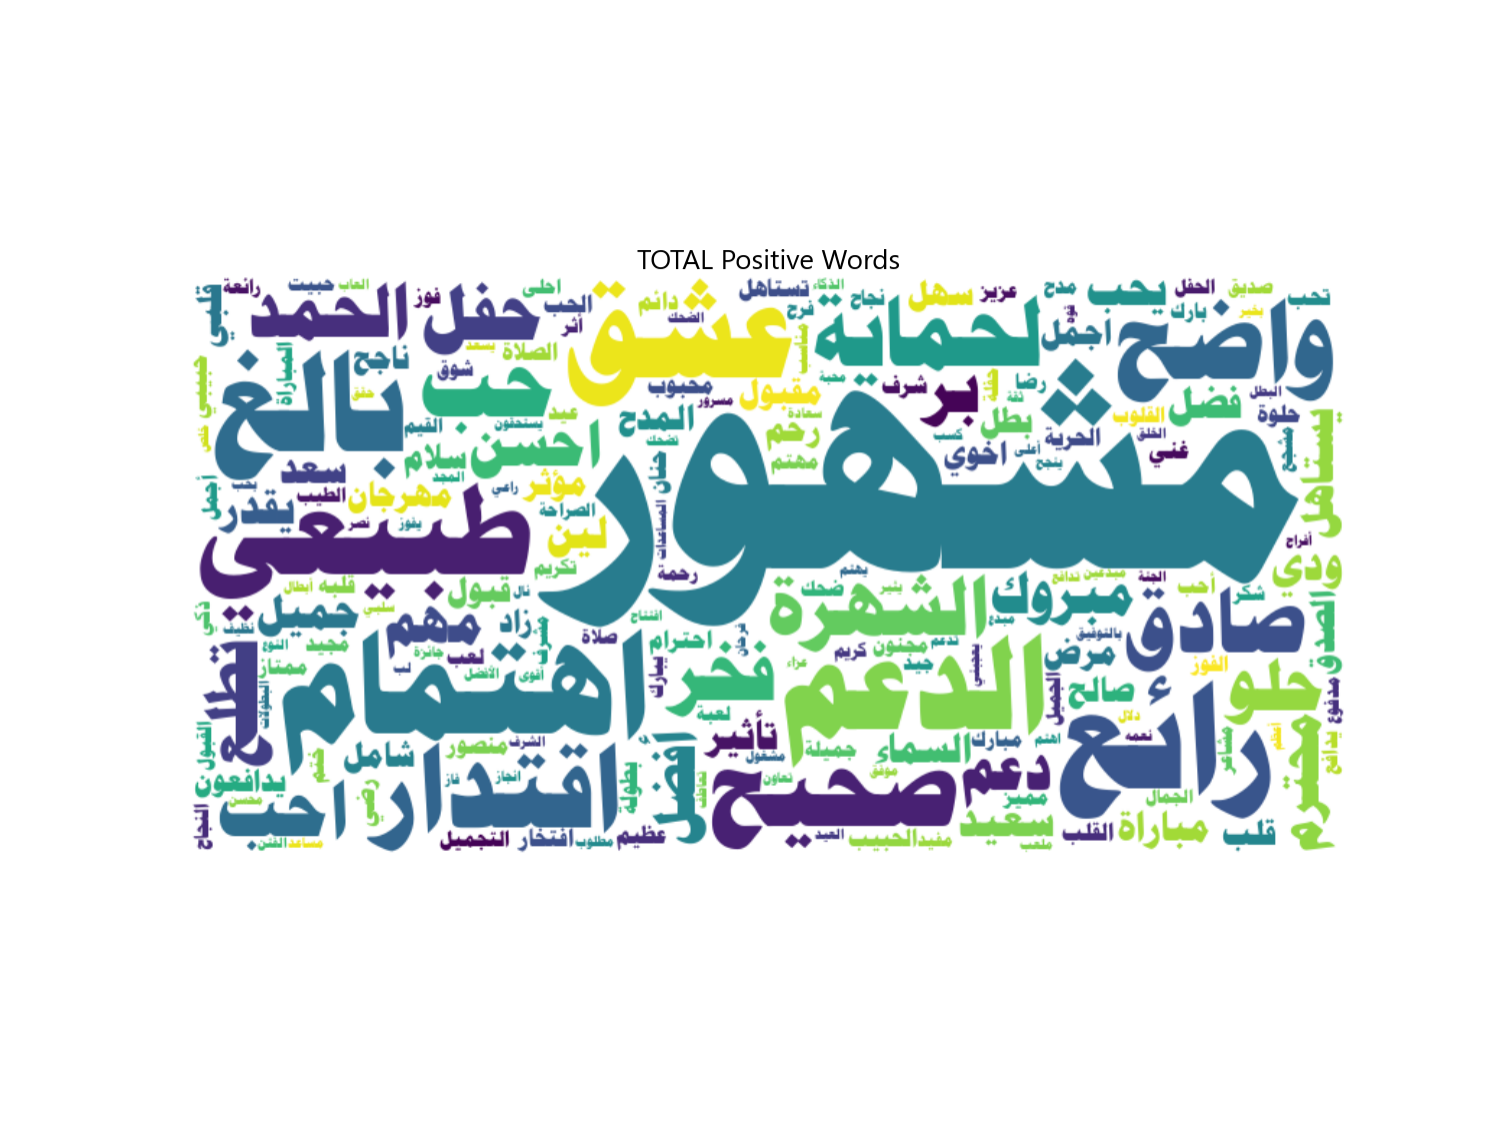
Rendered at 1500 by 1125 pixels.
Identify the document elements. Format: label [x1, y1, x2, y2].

picture [0, 187, 1500, 938]
